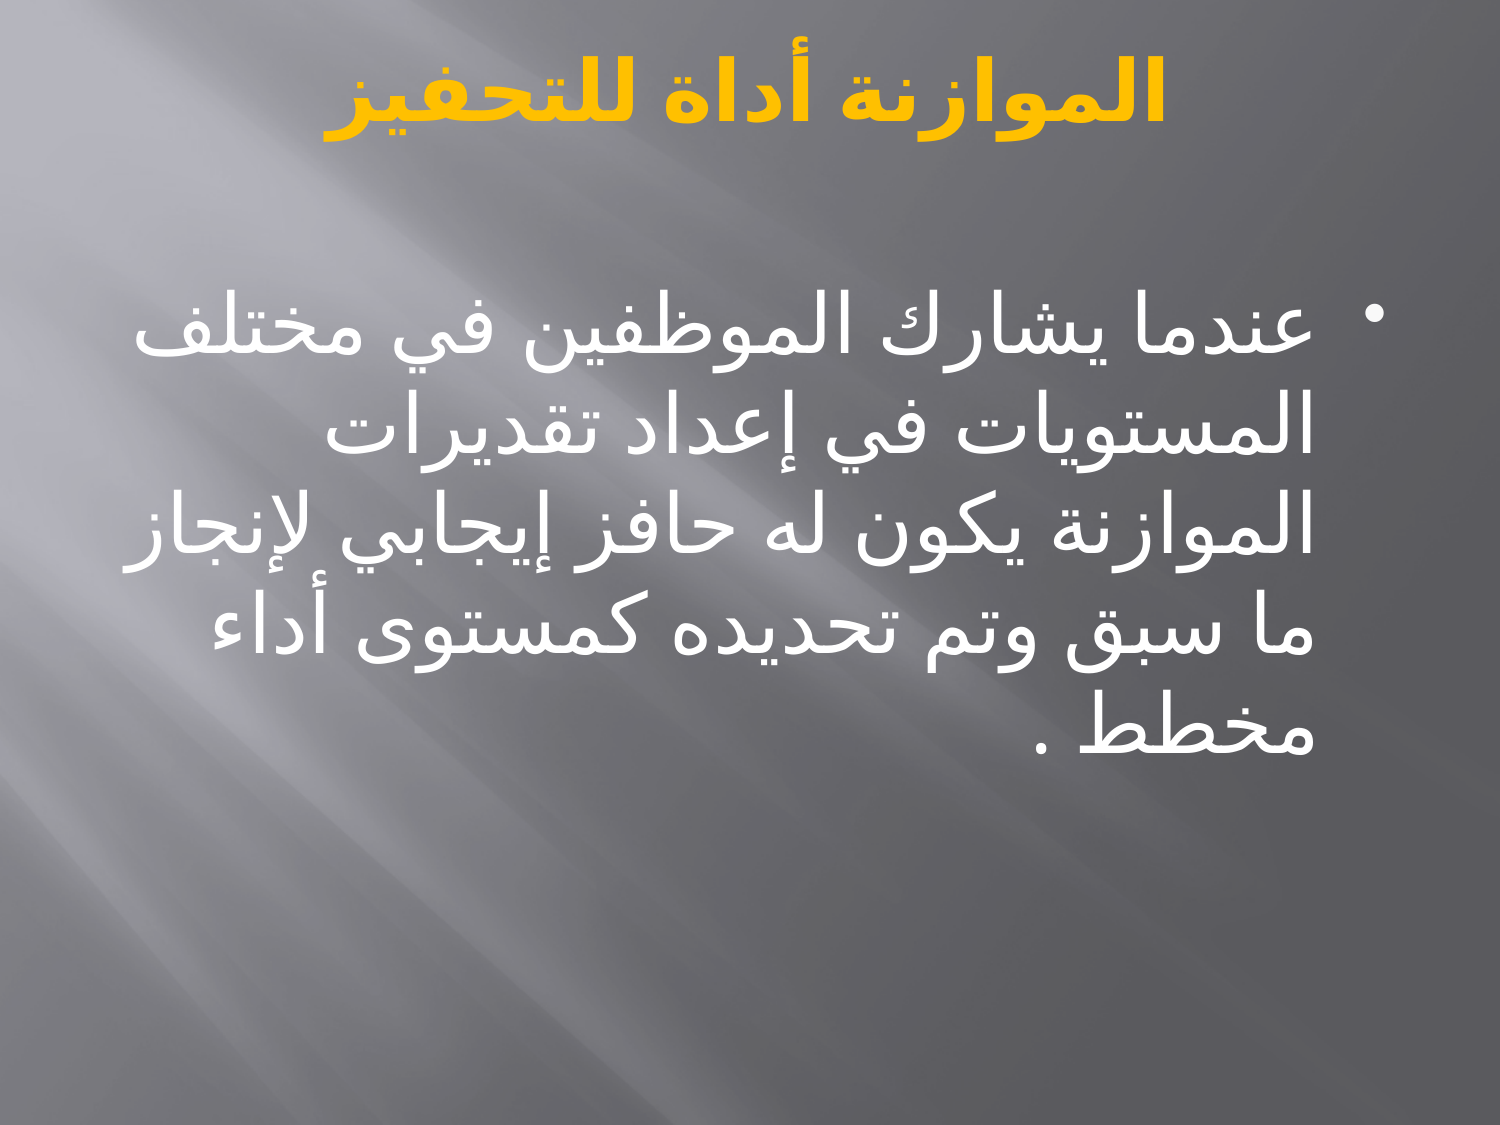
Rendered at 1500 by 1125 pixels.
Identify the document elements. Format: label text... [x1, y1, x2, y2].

title الموازنة أداة للتحفيز [75, 45, 1425, 233]
list عندما يشارك الموظفين في مختلف المستويات في إعداد تقديرات الموازنة يكون له حافز إيجابي لإنجاز ما سبق وتم تحديده كمستوى أداء مخطط . [75, 262, 1425, 1035]
